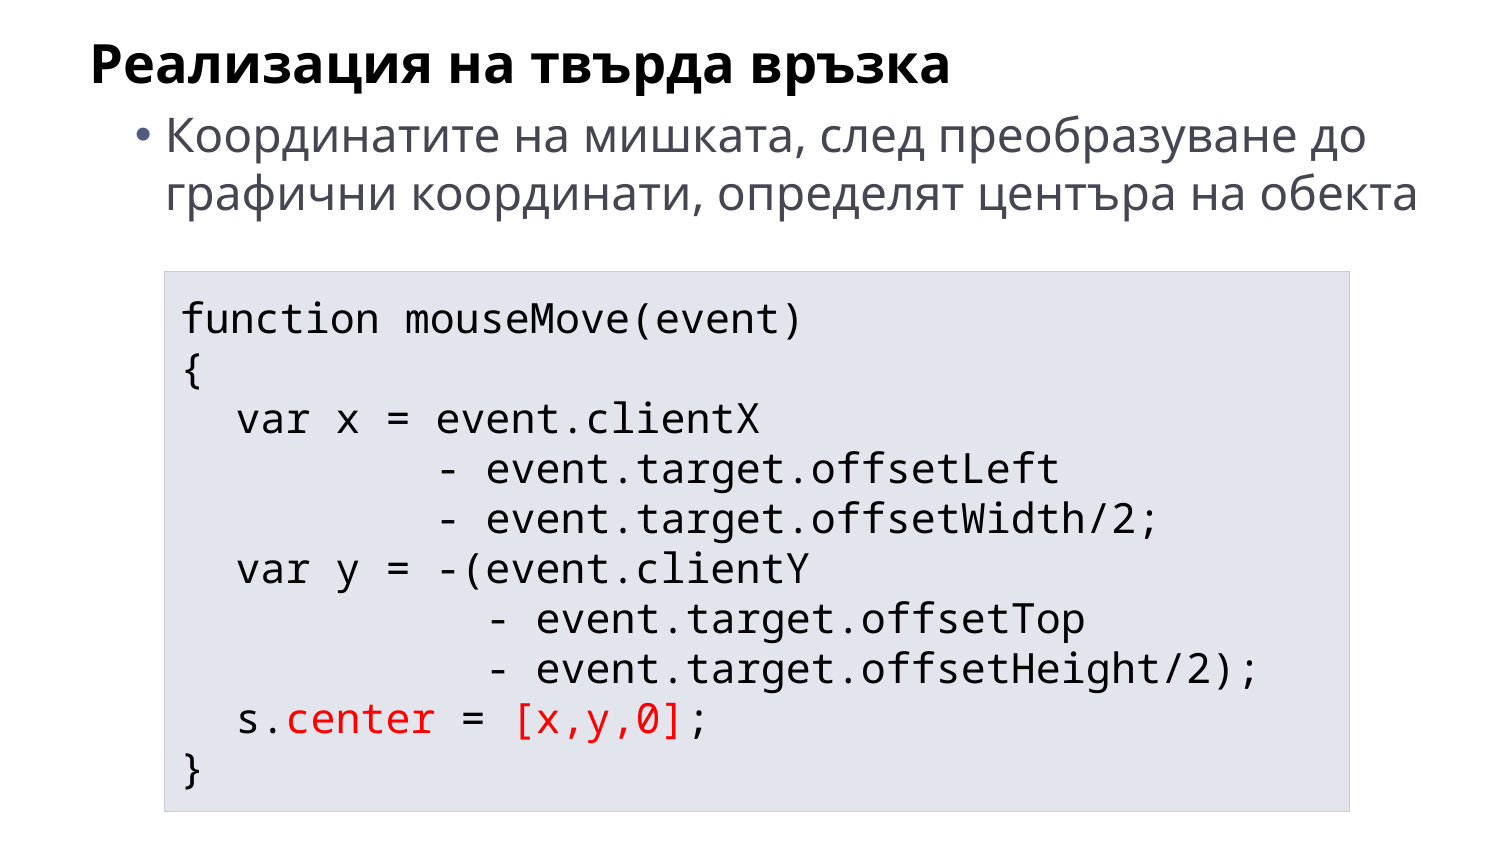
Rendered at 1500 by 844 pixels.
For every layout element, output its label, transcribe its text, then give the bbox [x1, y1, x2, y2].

list Реализация на твърда връзка Координатите на мишката, след преобразуване до графични координати, определят центъра на обекта [75, 21, 1475, 835]
text_box function mouseMove(event) { var x = event.clientX - event.target.offsetLeft - event.target.offsetWidth/2; var y = -(event.clientY - event.target.offsetTop - event.target.offsetHeight/2); s.center = [x,y,0]; } [164, 271, 1350, 812]
